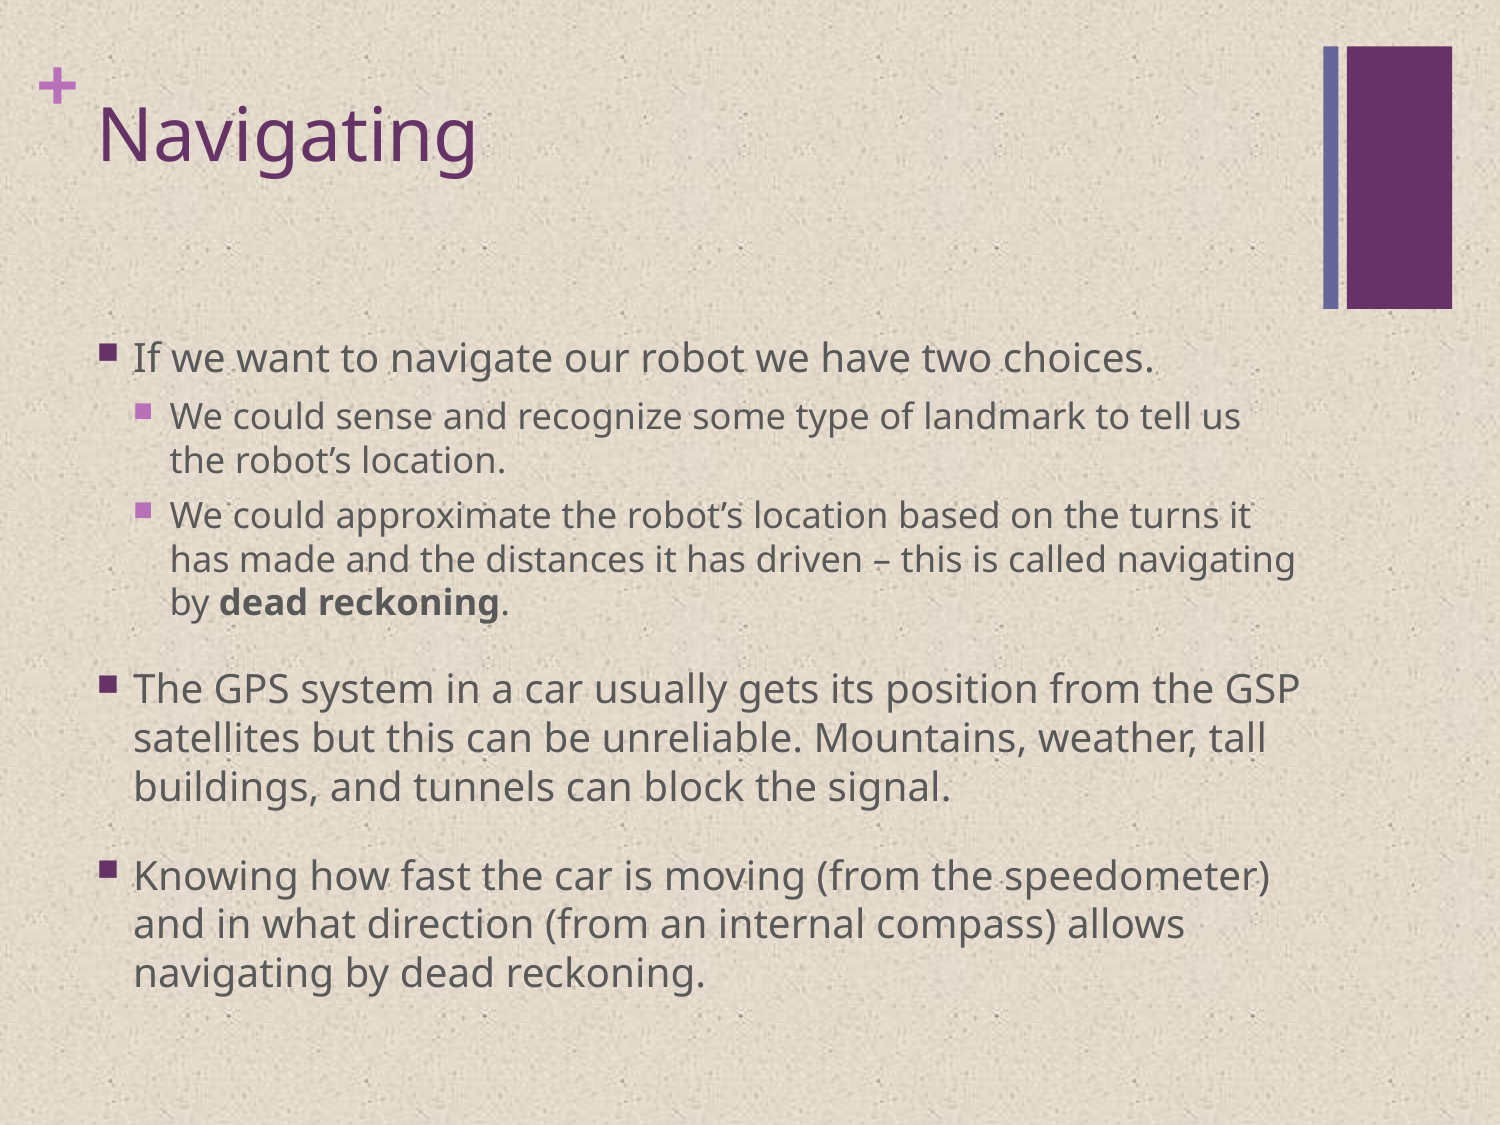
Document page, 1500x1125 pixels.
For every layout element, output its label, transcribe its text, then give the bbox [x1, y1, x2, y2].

picture [0, 0, 1500, 1125]
list If we want to navigate our robot we have two choices. We could sense and recognize some type of landmark to tell us the robot’s location. We could approximate the robot’s location based on the turns it has made and the distances it has driven – this is called navigating by dead reckoning. The GPS system in a car usually gets its position from the GSP satellites but this can be unreliable. Mountains, weather, tall buildings, and tunnels can block the signal. Knowing how fast the car is moving (from the speedometer) and in what direction (from an internal compass) allows navigating by dead reckoning. [81, 324, 1322, 1005]
title Navigating [81, 79, 1322, 263]
